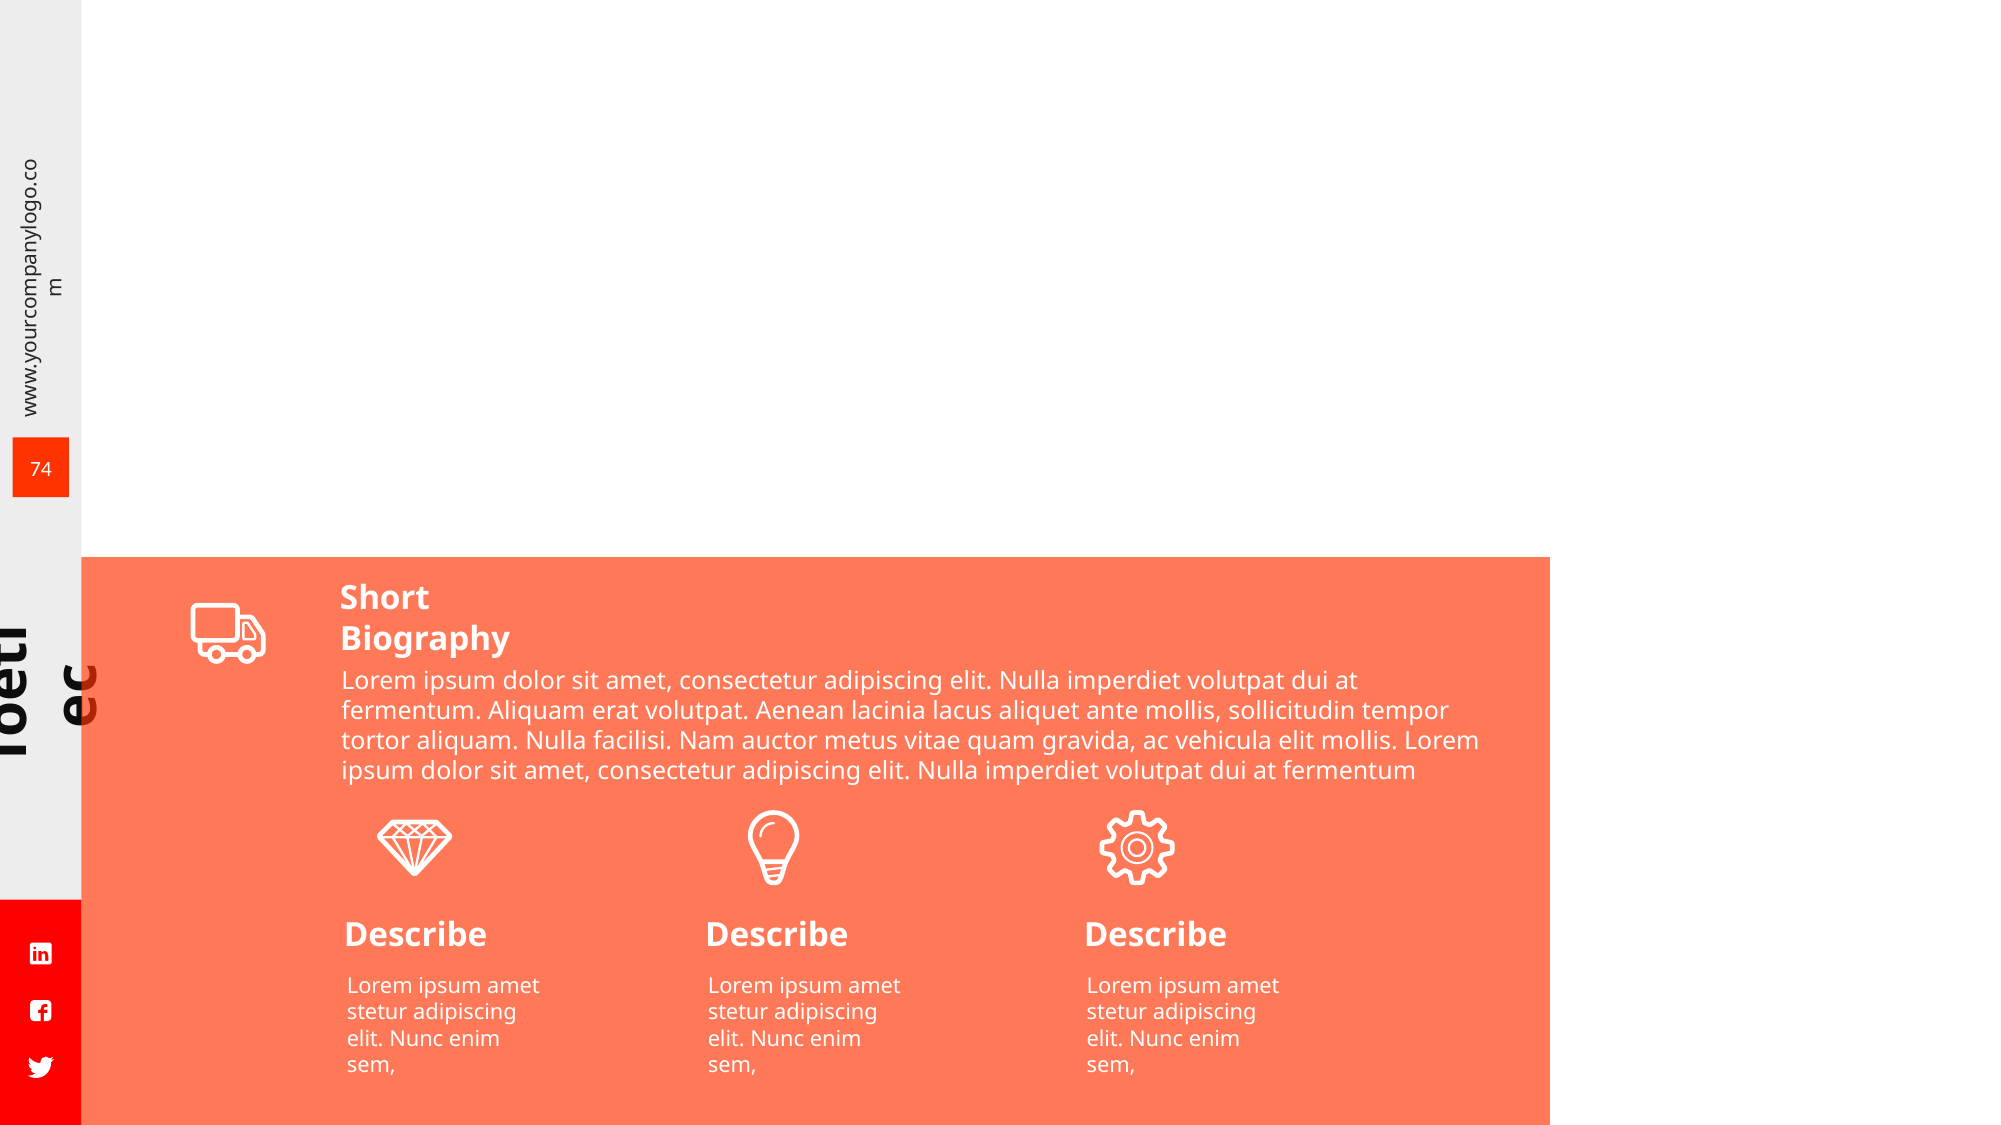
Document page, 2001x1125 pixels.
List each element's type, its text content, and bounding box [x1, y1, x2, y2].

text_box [747, 810, 800, 886]
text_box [1099, 810, 1175, 886]
slide_number 74 [12, 437, 69, 498]
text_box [190, 602, 266, 664]
picture [81, 0, 2000, 1125]
